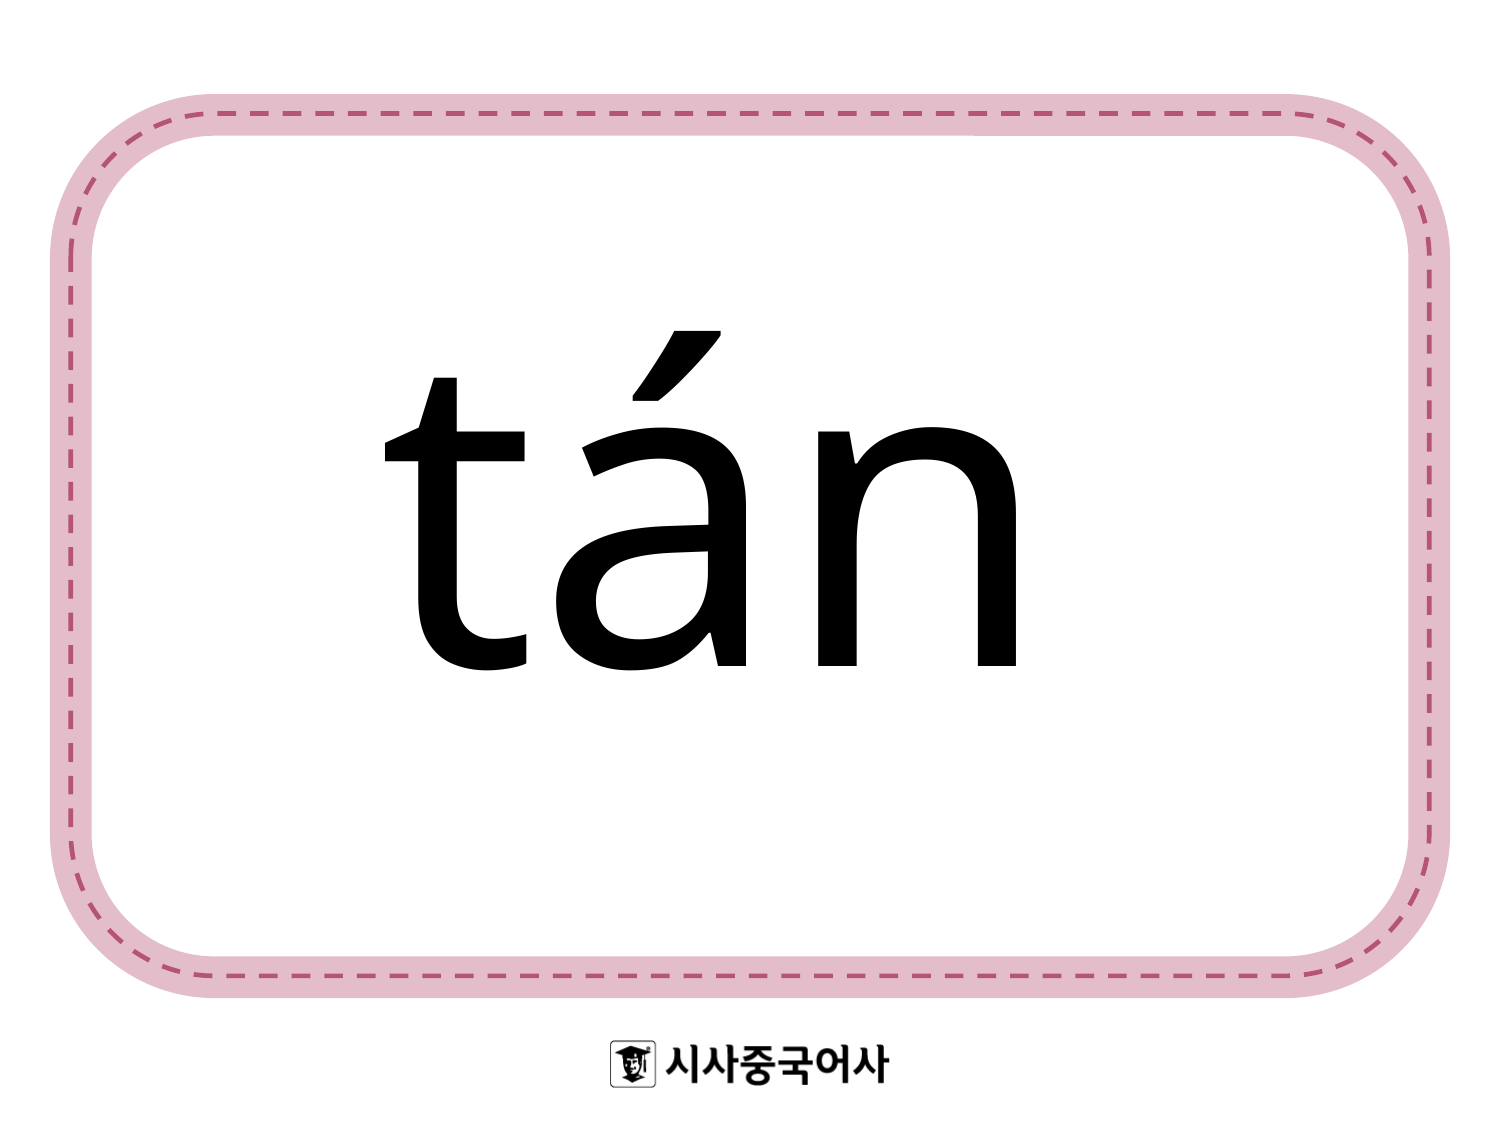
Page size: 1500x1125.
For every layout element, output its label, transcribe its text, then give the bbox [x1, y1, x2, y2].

picture [602, 1034, 898, 1094]
text_box tán [167, 159, 1376, 823]
